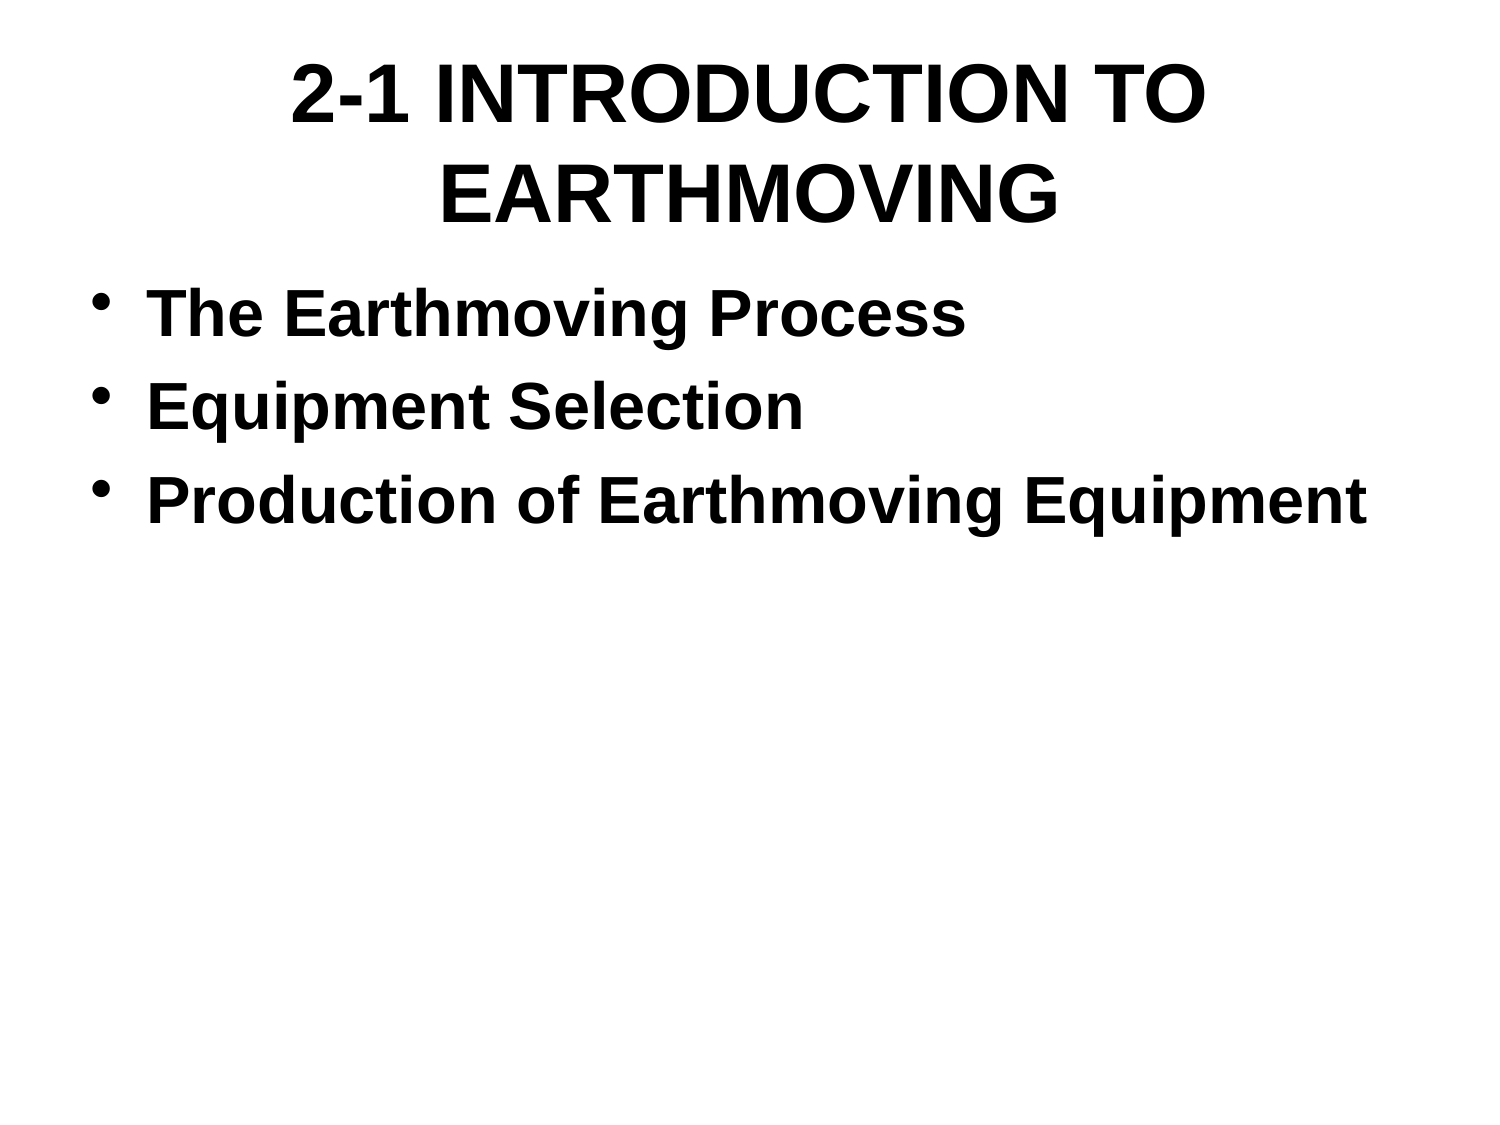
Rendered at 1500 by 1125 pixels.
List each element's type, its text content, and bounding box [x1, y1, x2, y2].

list The Earthmoving Process Equipment Selection Production of Earthmoving Equipment [74, 262, 1426, 1006]
title 2-1 INTRODUCTION TO EARTHMOVING [24, 44, 1476, 233]
